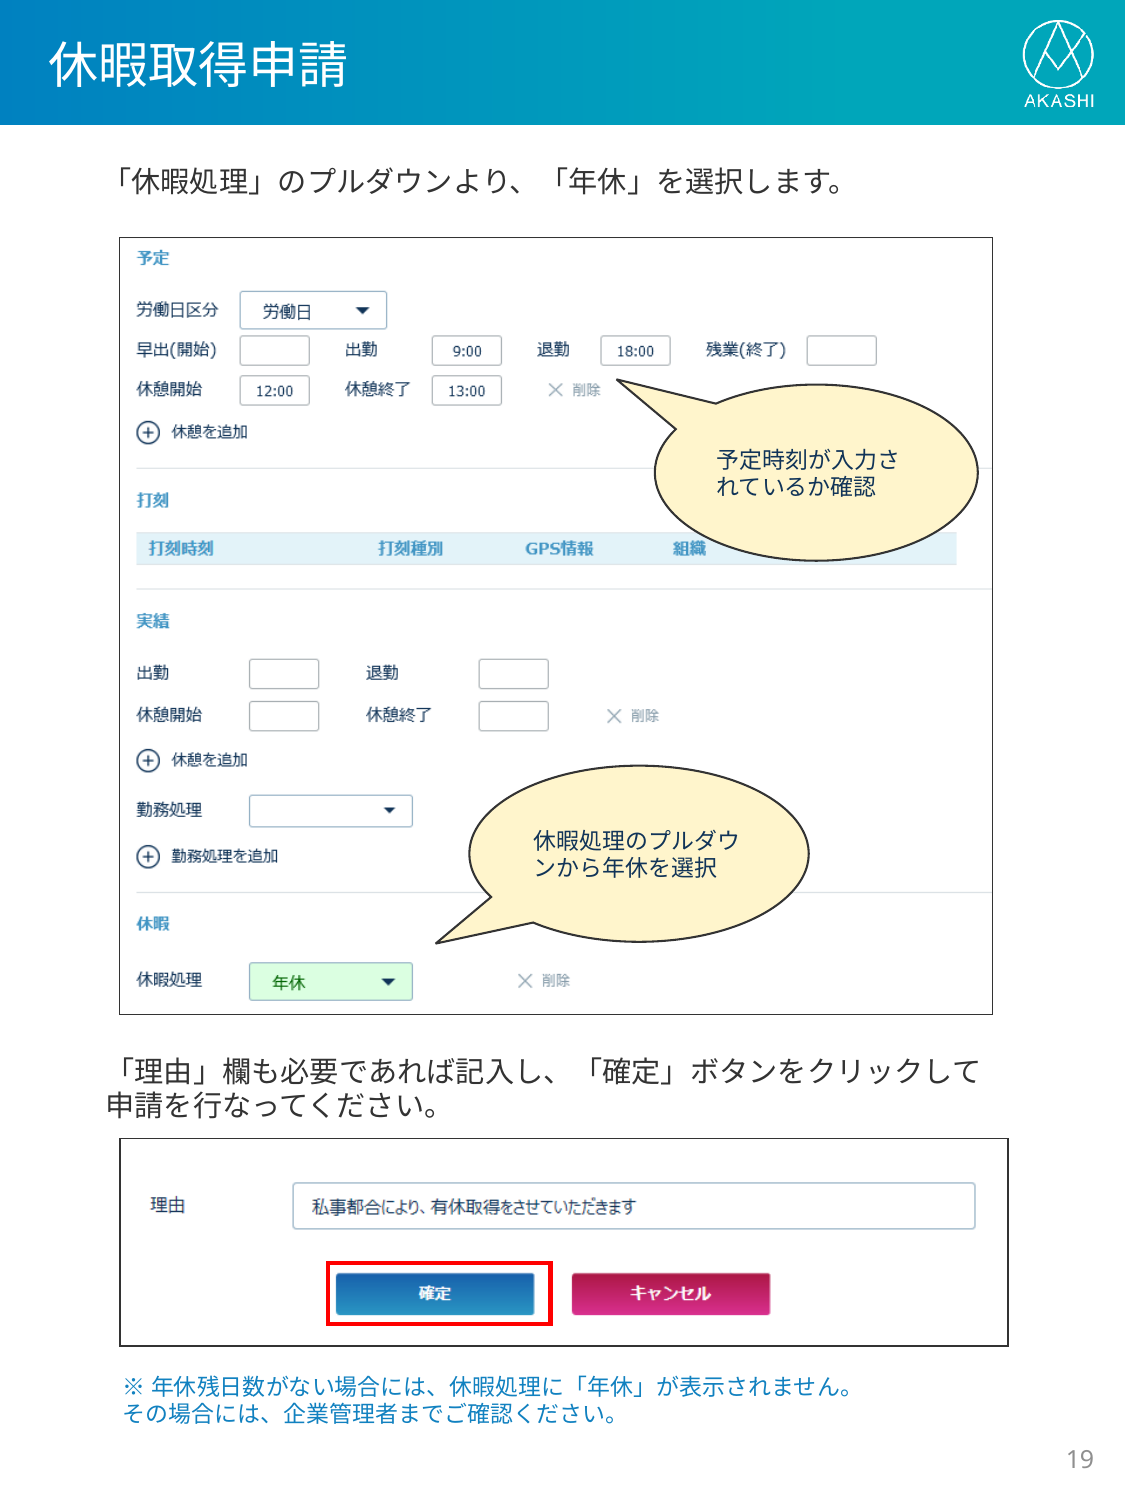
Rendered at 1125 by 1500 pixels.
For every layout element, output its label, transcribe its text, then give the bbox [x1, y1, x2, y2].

title 休暇取得申請 [33, 0, 1045, 123]
picture [1045, 9, 1103, 117]
text_box ※年休残日数がない場合には、休暇処理に「年休」が表示されません。 その場合には、企業管理者までご確認ください。 [107, 1365, 1045, 1435]
text_box 「休暇処理」のプルダウンより、「年休」を選択します。 [87, 155, 1025, 206]
picture [120, 1139, 1008, 1345]
slide_number 18 [856, 1420, 1110, 1500]
text_box 「理由」欄も必要であれば記入し、「確定」ボタンをクリックして申請を行なってください。 [90, 1045, 1008, 1131]
picture [119, 237, 993, 1015]
